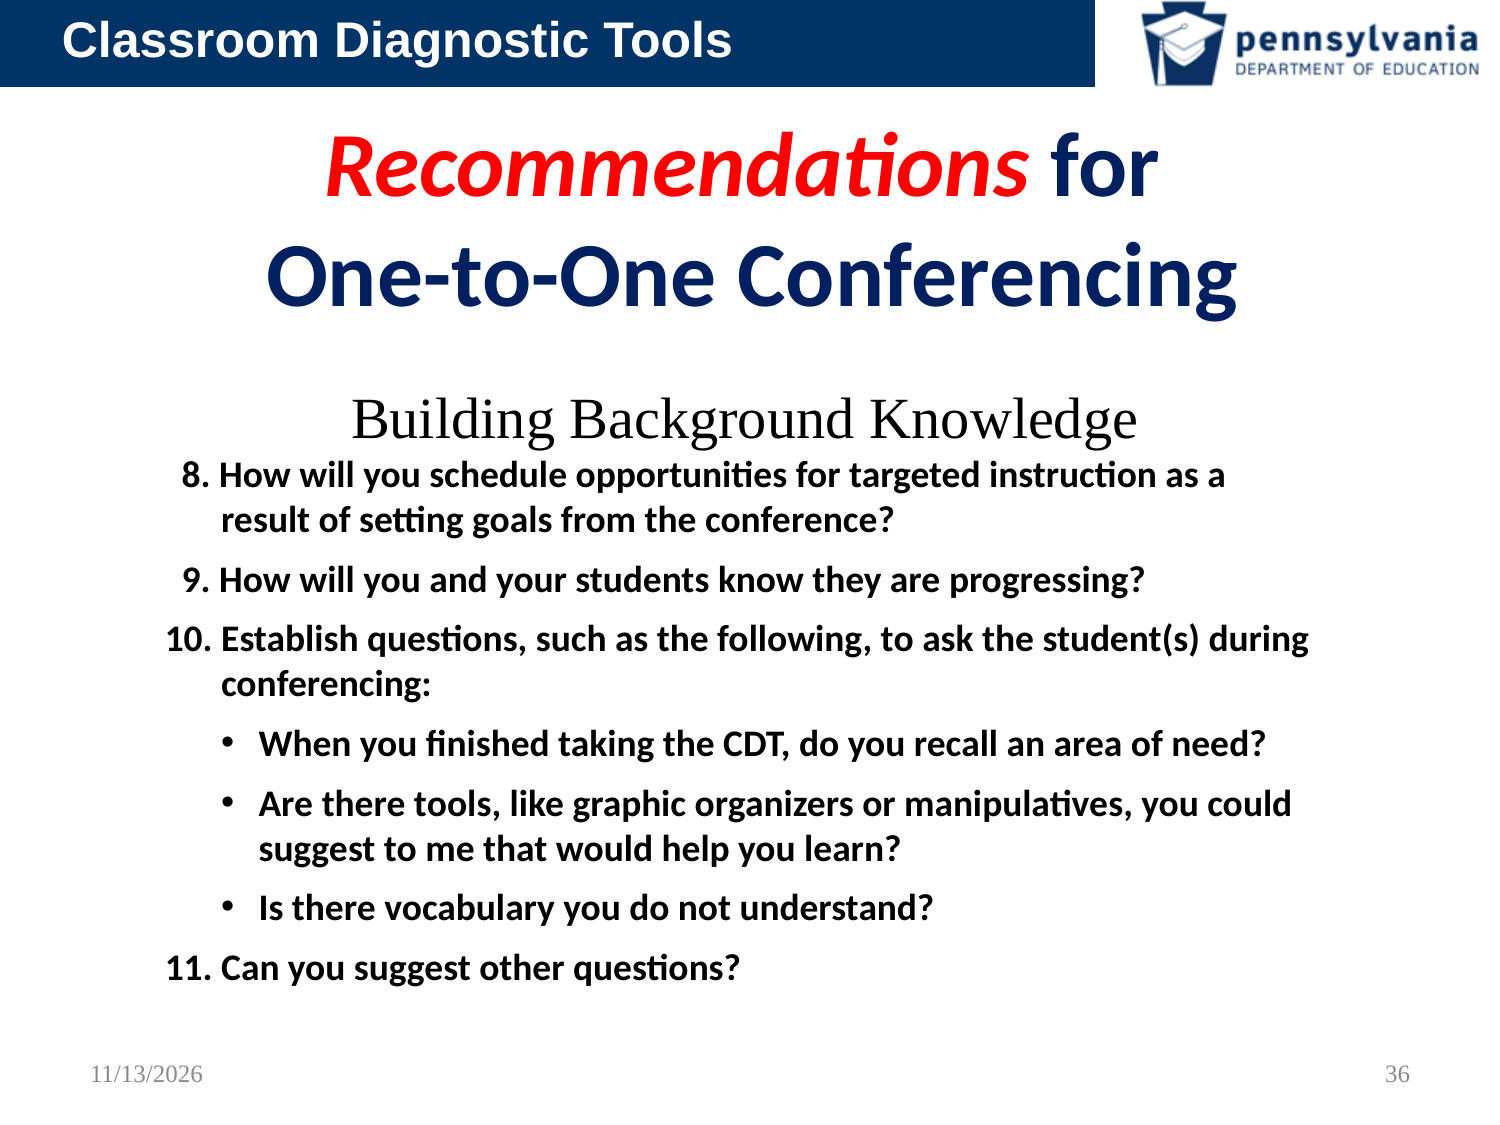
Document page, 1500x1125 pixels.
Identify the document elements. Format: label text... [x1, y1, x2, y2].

title Recommendations for One-to-One Conferencing [77, 124, 1428, 365]
picture [1134, 0, 1485, 90]
slide_number 36 [1074, 1042, 1425, 1103]
text_box Building Background Knowledge 8. How will you schedule opportunities for targeted instruction as a result of setting goals from the conference? 9. How will you and your students know they are progressing? 10. Establish questions, such as the following, to ask the student(s) during conferencing: When you finished taking the CDT, do you recall an area of need? Are there tools, like graphic organizers or manipulatives, you could suggest to me that would help you learn? Is there vocabulary you do not understand? 11. Can you suggest other questions? [149, 302, 1340, 1090]
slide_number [75, 1042, 425, 1103]
